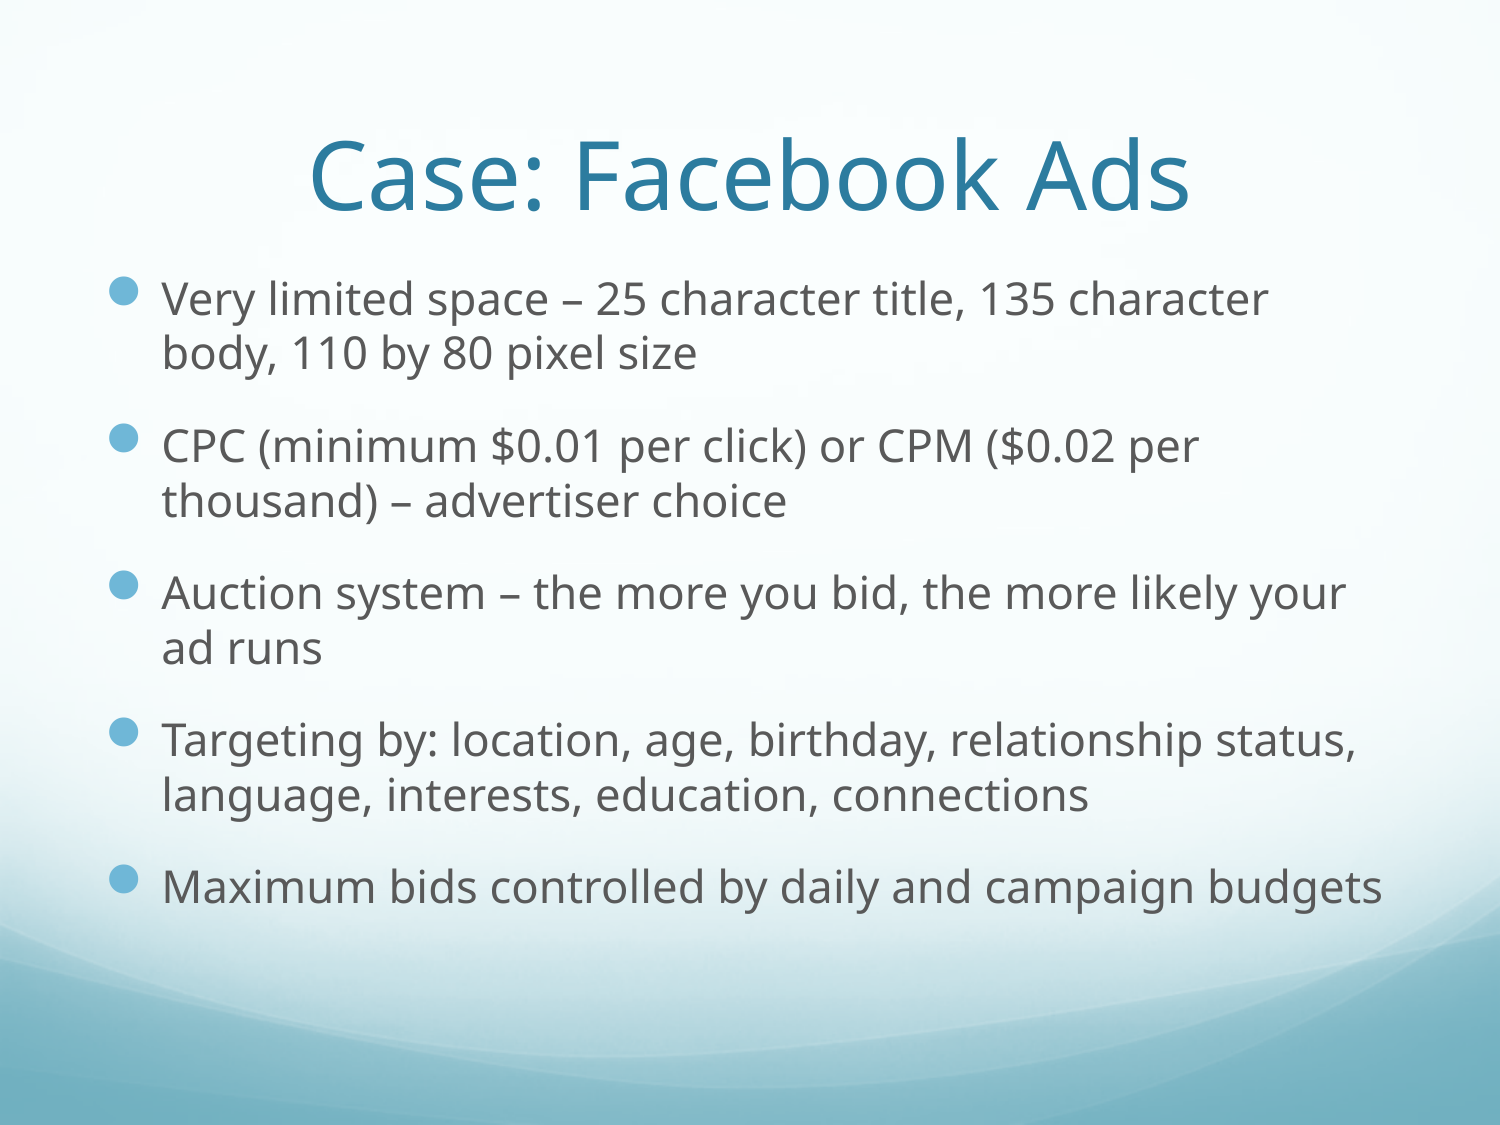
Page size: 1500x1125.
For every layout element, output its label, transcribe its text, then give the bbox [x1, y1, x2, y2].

title Case: Facebook Ads [90, 17, 1410, 237]
list Very limited space – 25 character title, 135 character body, 110 by 80 pixel size CPC (minimum $0.01 per click) or CPM ($0.02 per thousand) – advertiser choice Auction system – the more you bid, the more likely your ad runs Targeting by: location, age, birthday, relationship status, language, interests, education, connections Maximum bids controlled by daily and campaign budgets [90, 262, 1410, 975]
